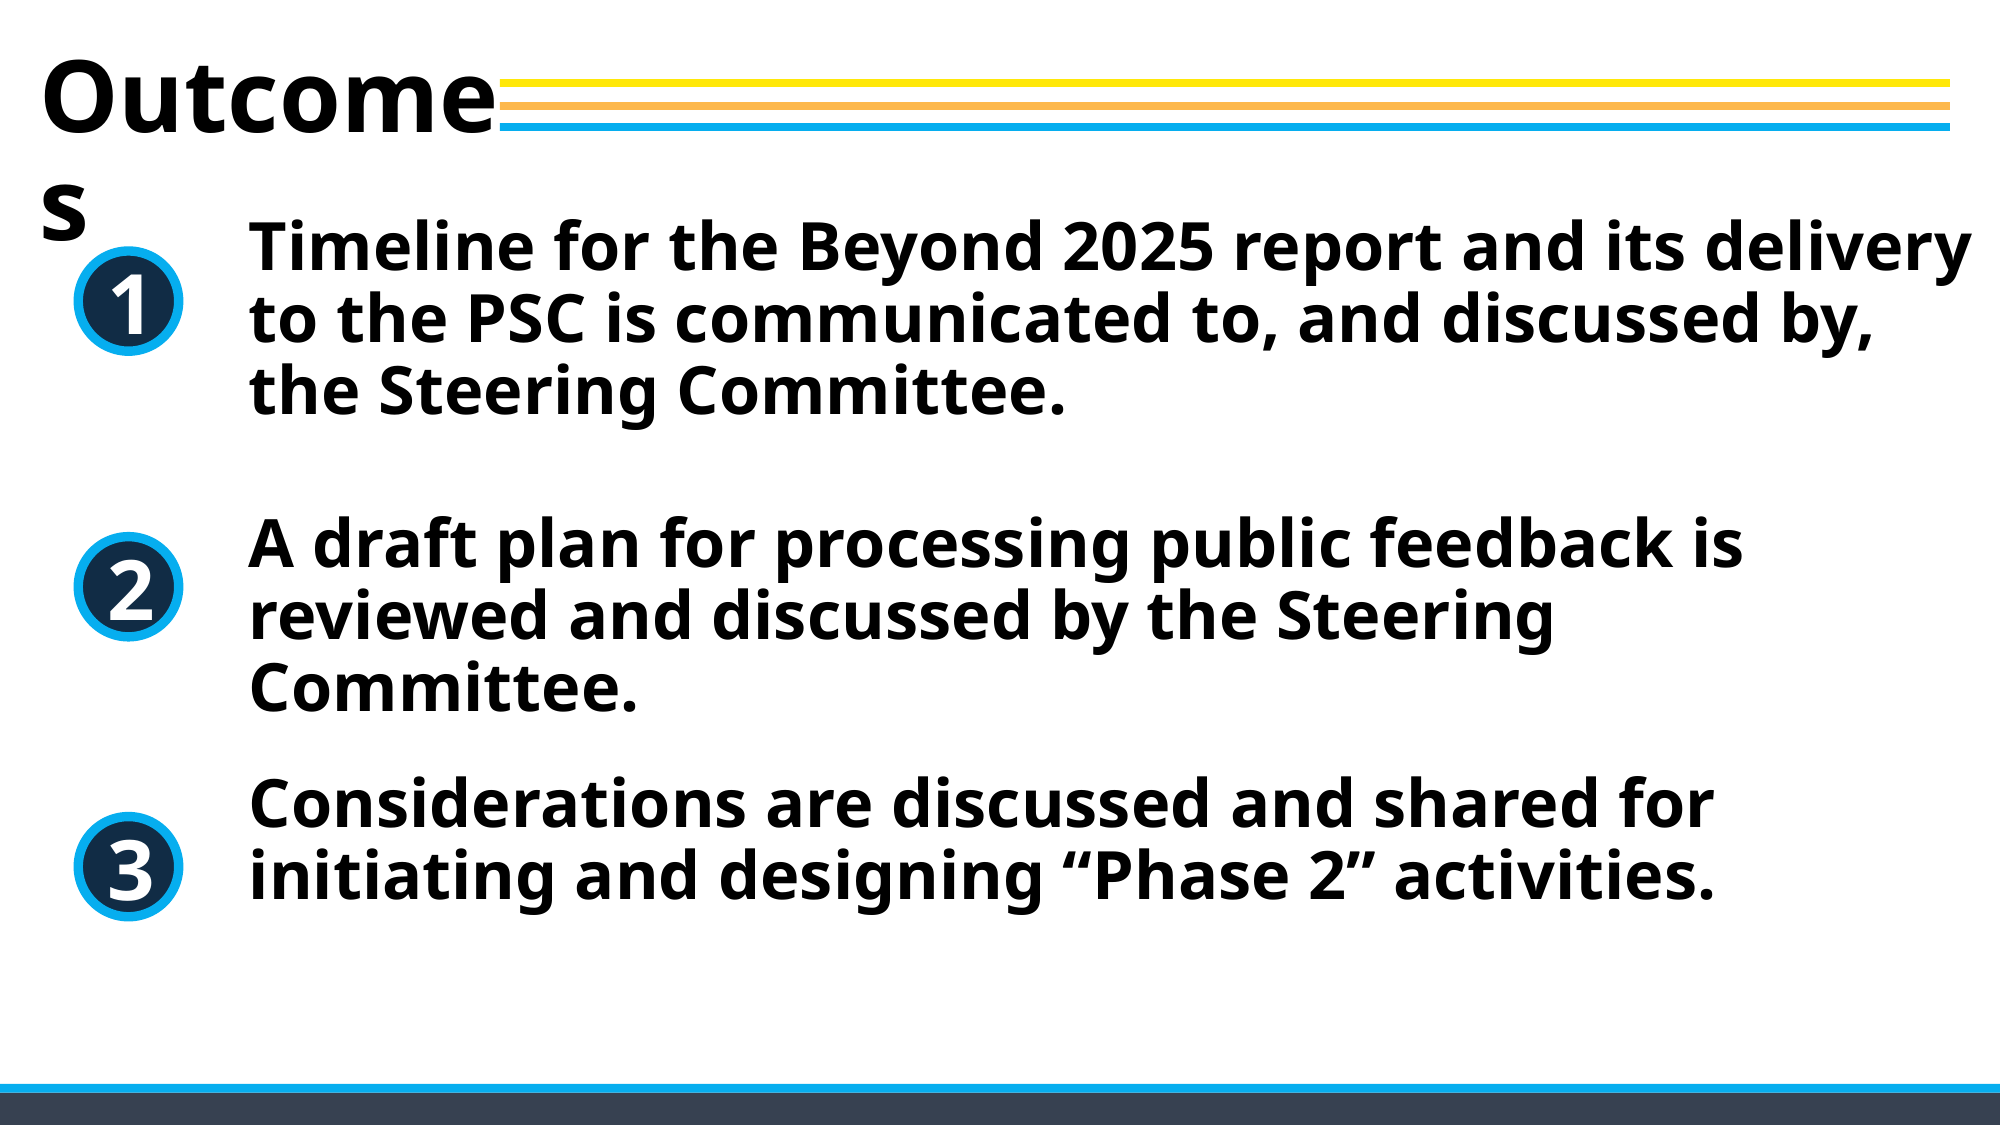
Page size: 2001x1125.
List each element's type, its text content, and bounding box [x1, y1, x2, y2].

text_box A draft plan for processing public feedback is reviewed and discussed by the Steering Committee. [248, 509, 1853, 704]
text_box 2 [77, 535, 180, 638]
title Outcomes [39, 46, 500, 194]
text_box 1 [77, 249, 180, 353]
text_box 3 [77, 815, 180, 918]
text_box Considerations are discussed and shared for initiating and designing “Phase 2” activities. [248, 770, 1853, 964]
list Timeline for the Beyond 2025 report and its delivery to the PSC is communicated to, and discussed by, the Steering Committee. [248, 213, 2000, 314]
